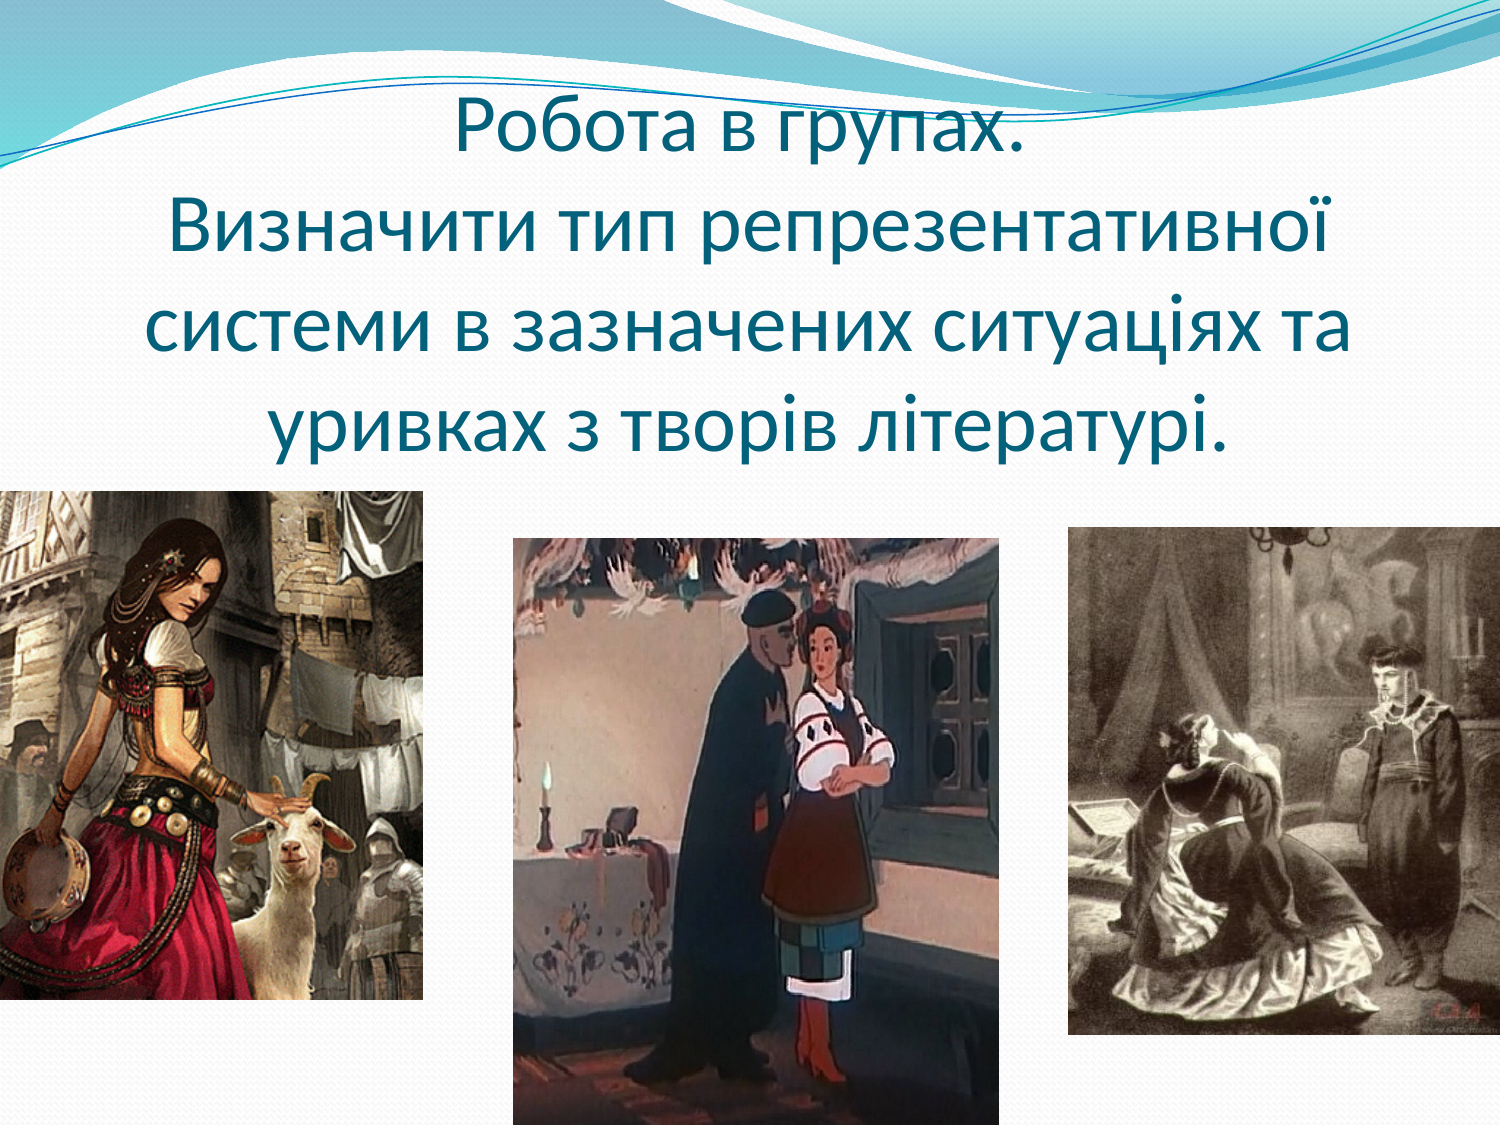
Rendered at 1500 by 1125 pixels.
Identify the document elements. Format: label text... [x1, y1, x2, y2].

picture [1068, 526, 1500, 1036]
picture [513, 538, 999, 1125]
title Робота в групах. Визначити тип репрезентативної системи в зазначених ситуаціях та уривках з творів літературі. [75, 54, 1425, 468]
picture [0, 491, 423, 1000]
